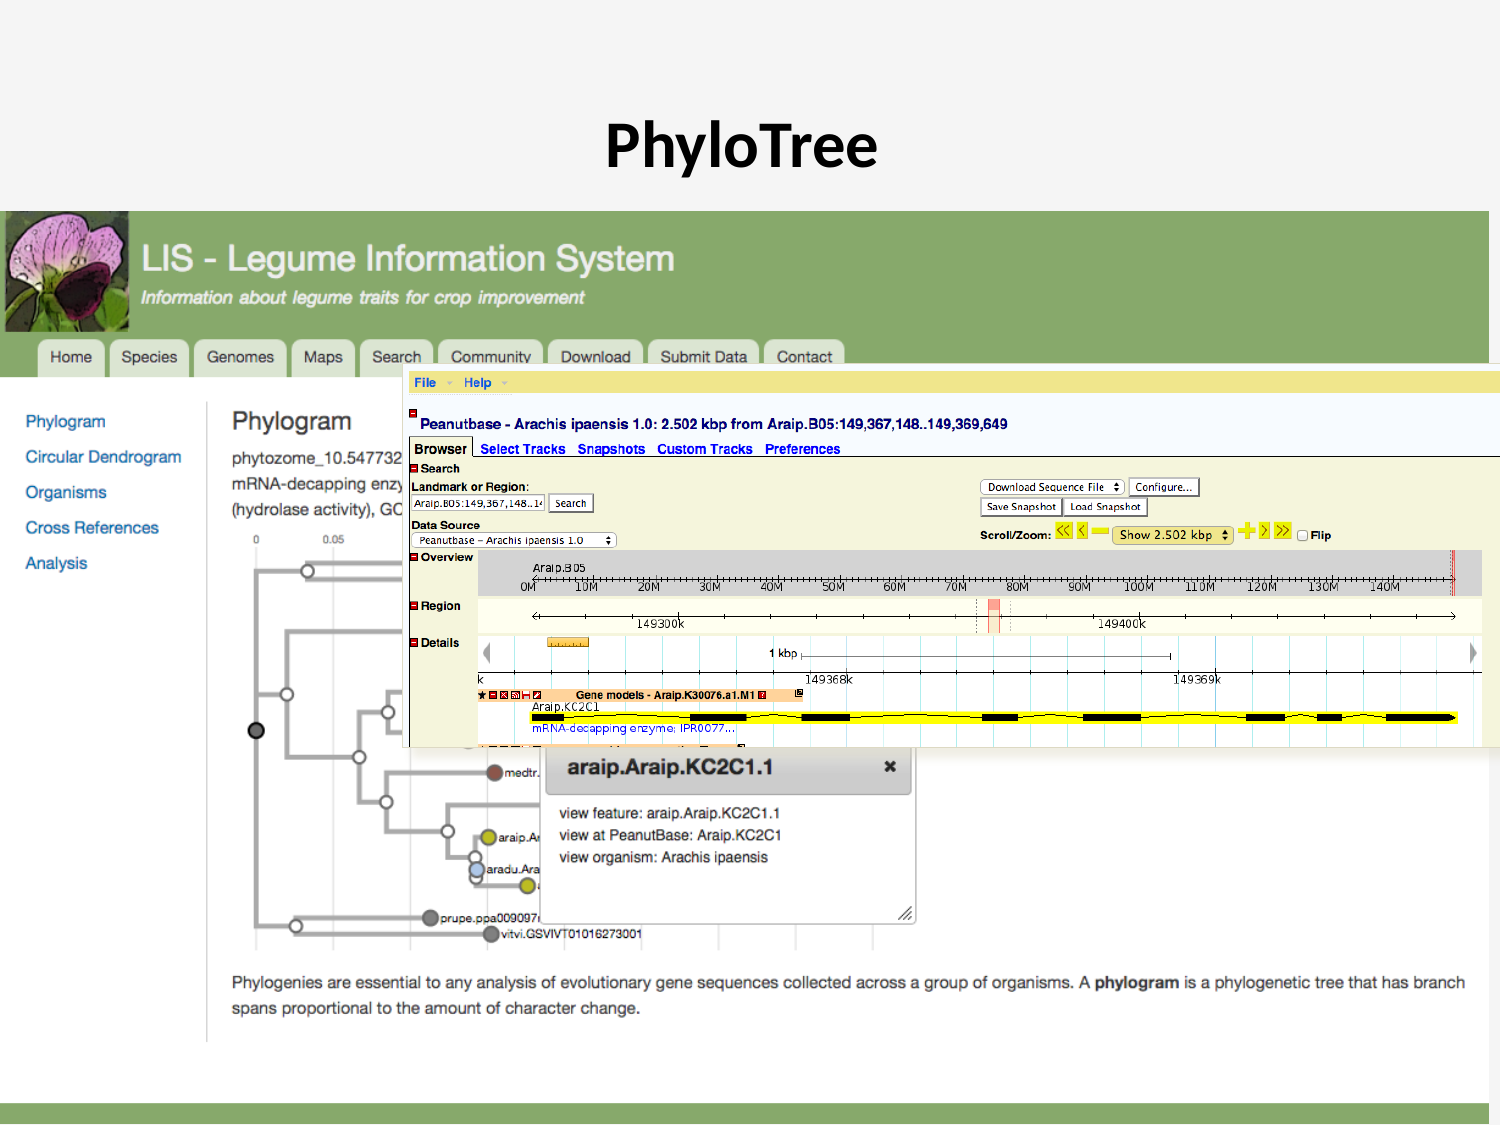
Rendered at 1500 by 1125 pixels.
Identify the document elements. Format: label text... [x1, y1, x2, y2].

title PhyloTree [75, 74, 1425, 210]
picture [0, 211, 1500, 1124]
